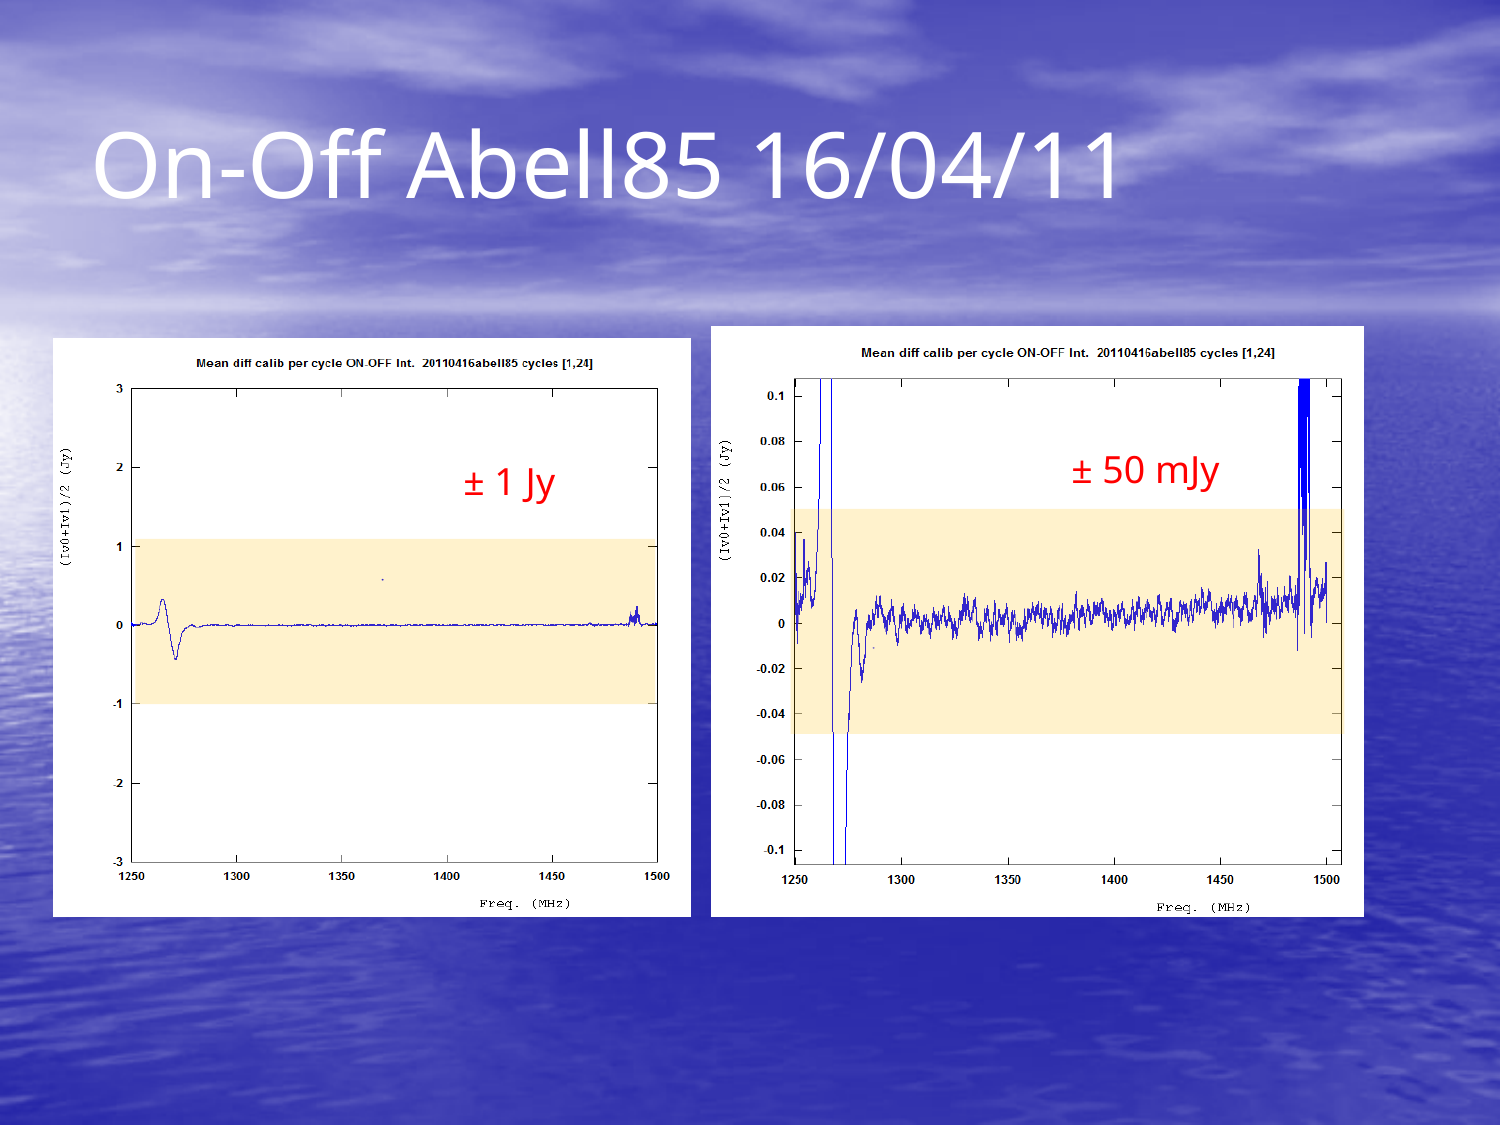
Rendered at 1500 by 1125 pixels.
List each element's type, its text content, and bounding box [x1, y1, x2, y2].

title On-Off Abell85 16/04/11 [74, 47, 1426, 276]
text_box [711, 326, 1365, 918]
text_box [52, 337, 691, 918]
